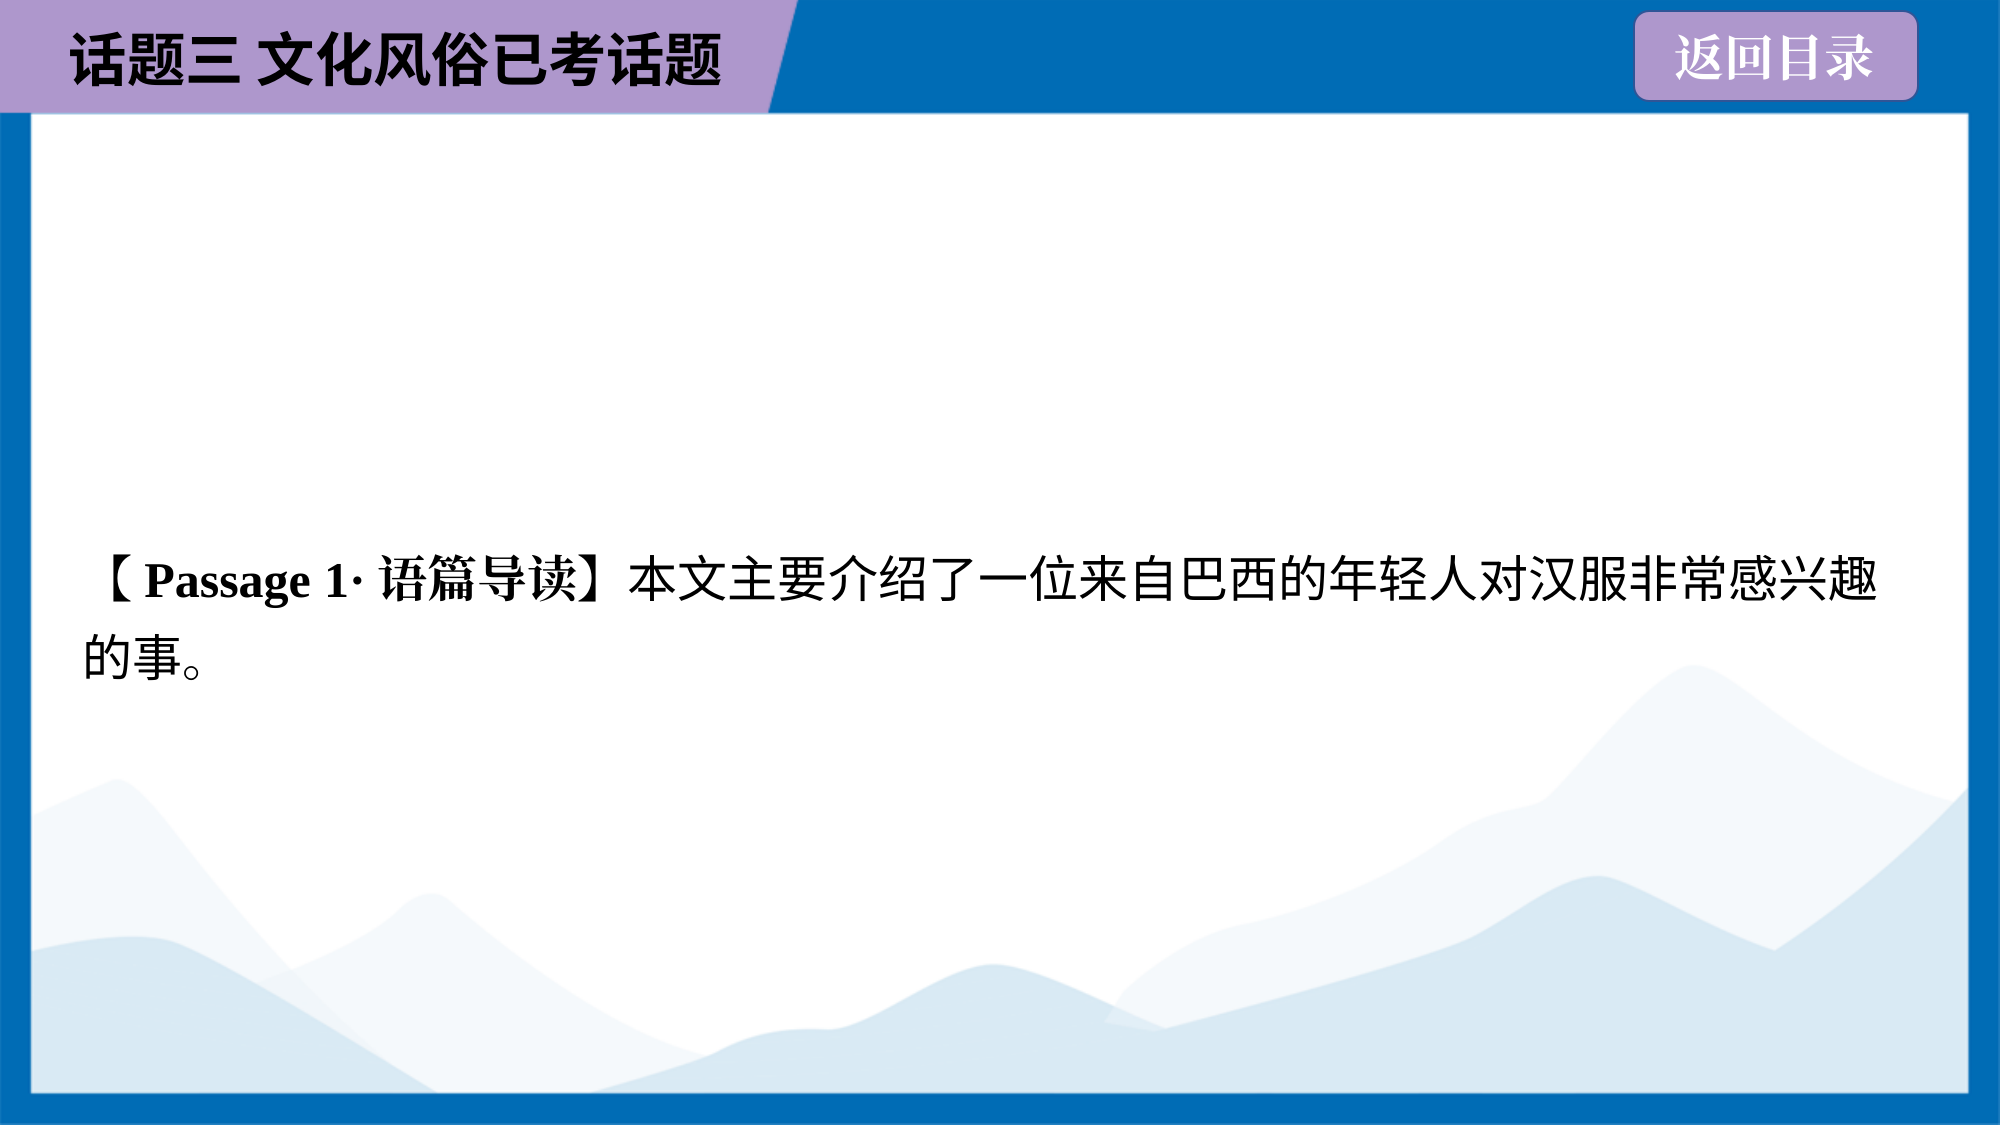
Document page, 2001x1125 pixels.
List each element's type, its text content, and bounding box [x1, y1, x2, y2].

text_box 【Passage 1·语篇导读】本文主要介绍了一位来自巴西的年轻人对汉服非常感兴趣 的事。 [82, 521, 1917, 679]
picture [0, 0, 2000, 1125]
